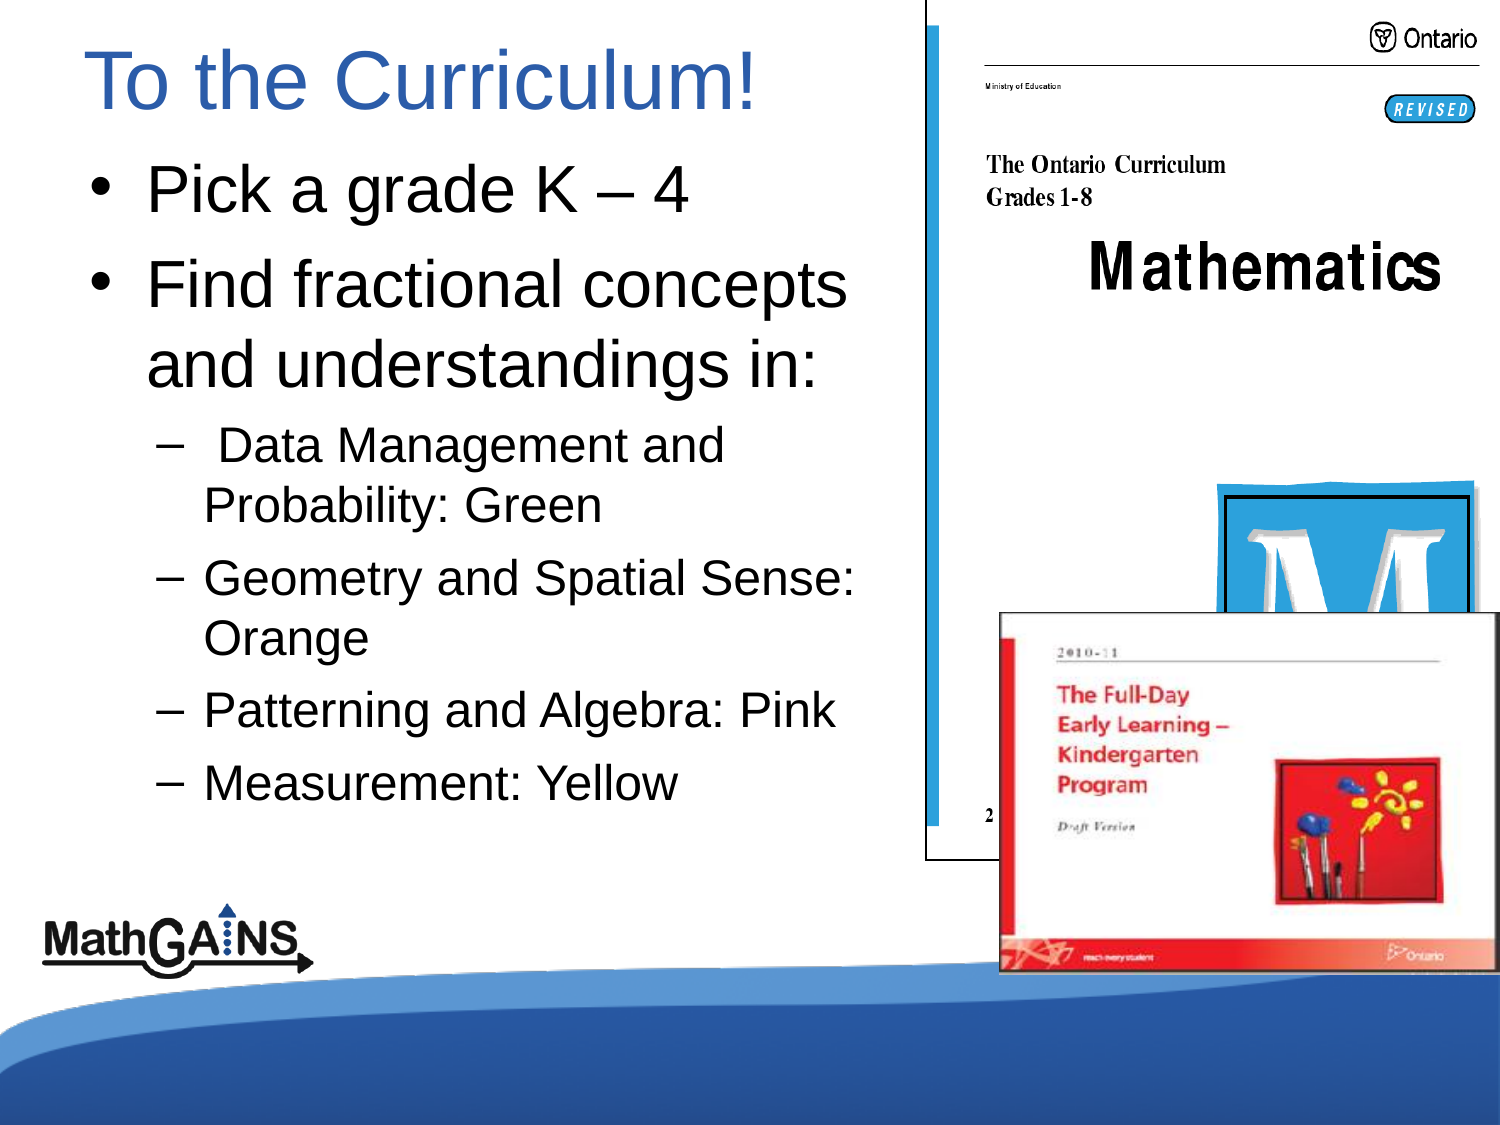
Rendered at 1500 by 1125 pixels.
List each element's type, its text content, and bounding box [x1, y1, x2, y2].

title To the Curriculum! [74, 14, 921, 138]
picture [0, 0, 1500, 1125]
list Pick a grade K – 4 Find fractional concepts and understandings in: Data Management and Probability: Green Geometry and Spatial Sense: Orange Patterning and Algebra: Pink Measurement: Yellow [74, 136, 913, 851]
